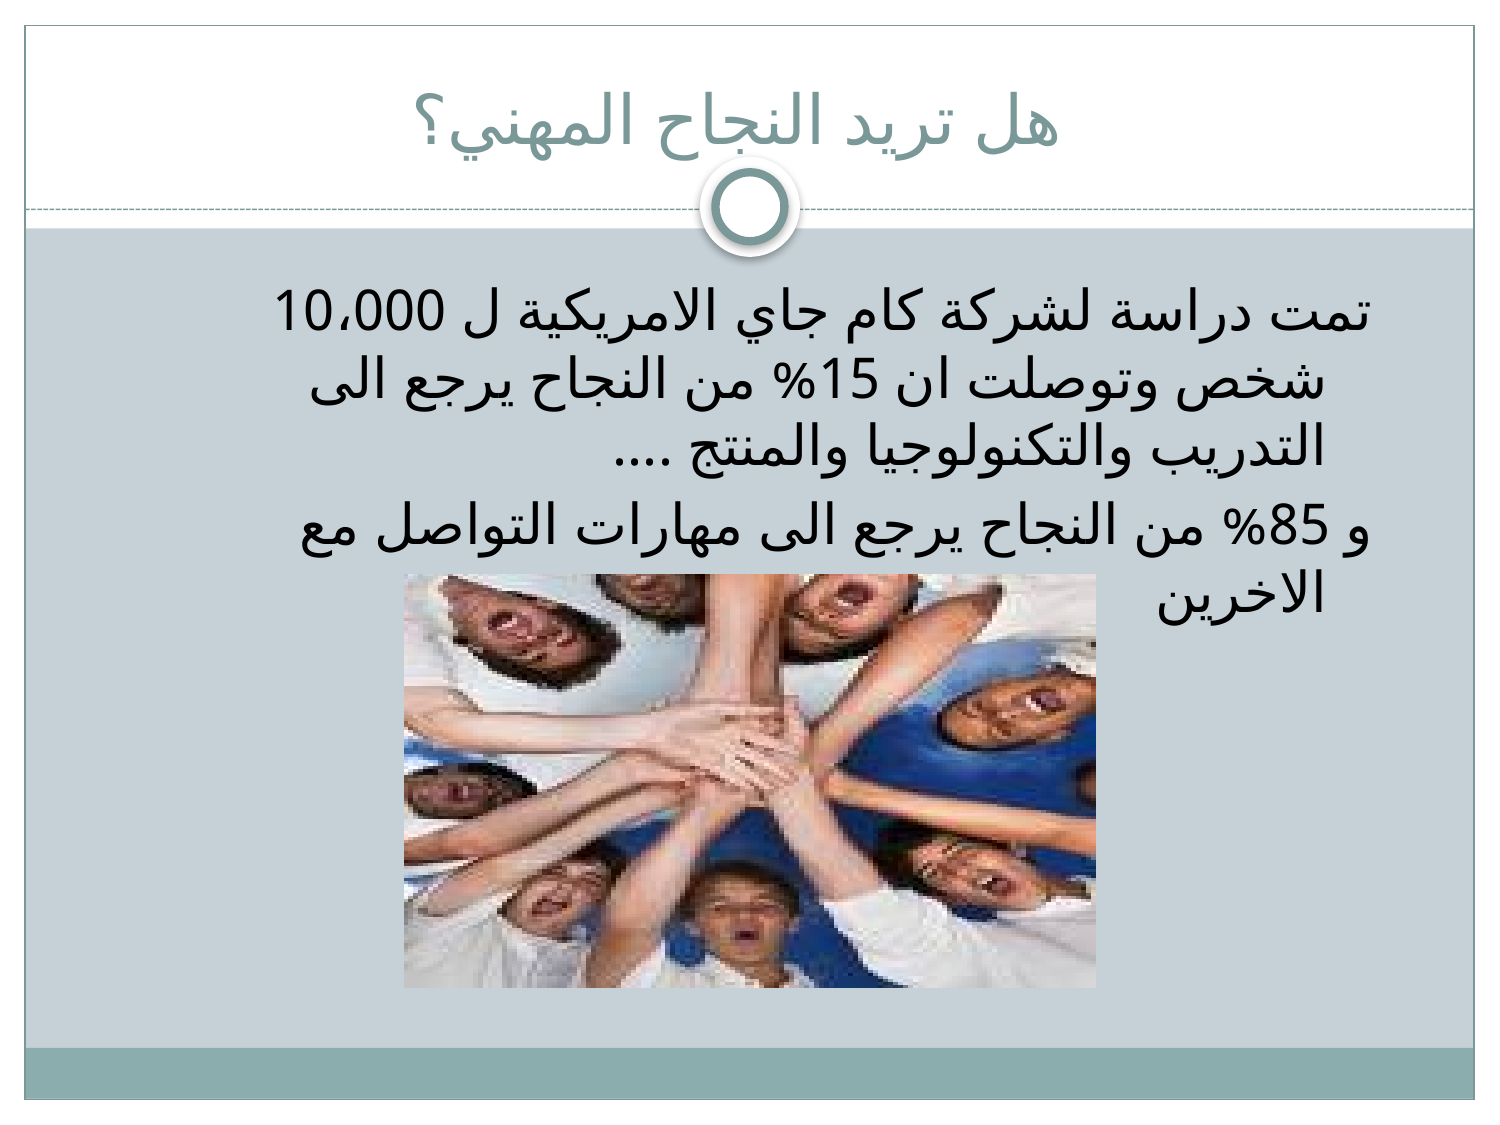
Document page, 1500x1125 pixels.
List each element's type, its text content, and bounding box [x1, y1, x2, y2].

picture [403, 574, 1096, 988]
list تمت دراسة لشركة كام جاي الامريكية ل 10،000 شخص وتوصلت ان 15% من النجاح يرجع الى التدريب والتكنولوجيا والمنتج .... و 85% من النجاح يرجع الى مهارات التواصل مع الاخرين [112, 267, 1388, 943]
title هل تريد النجاح المهني؟ [337, 21, 1137, 167]
